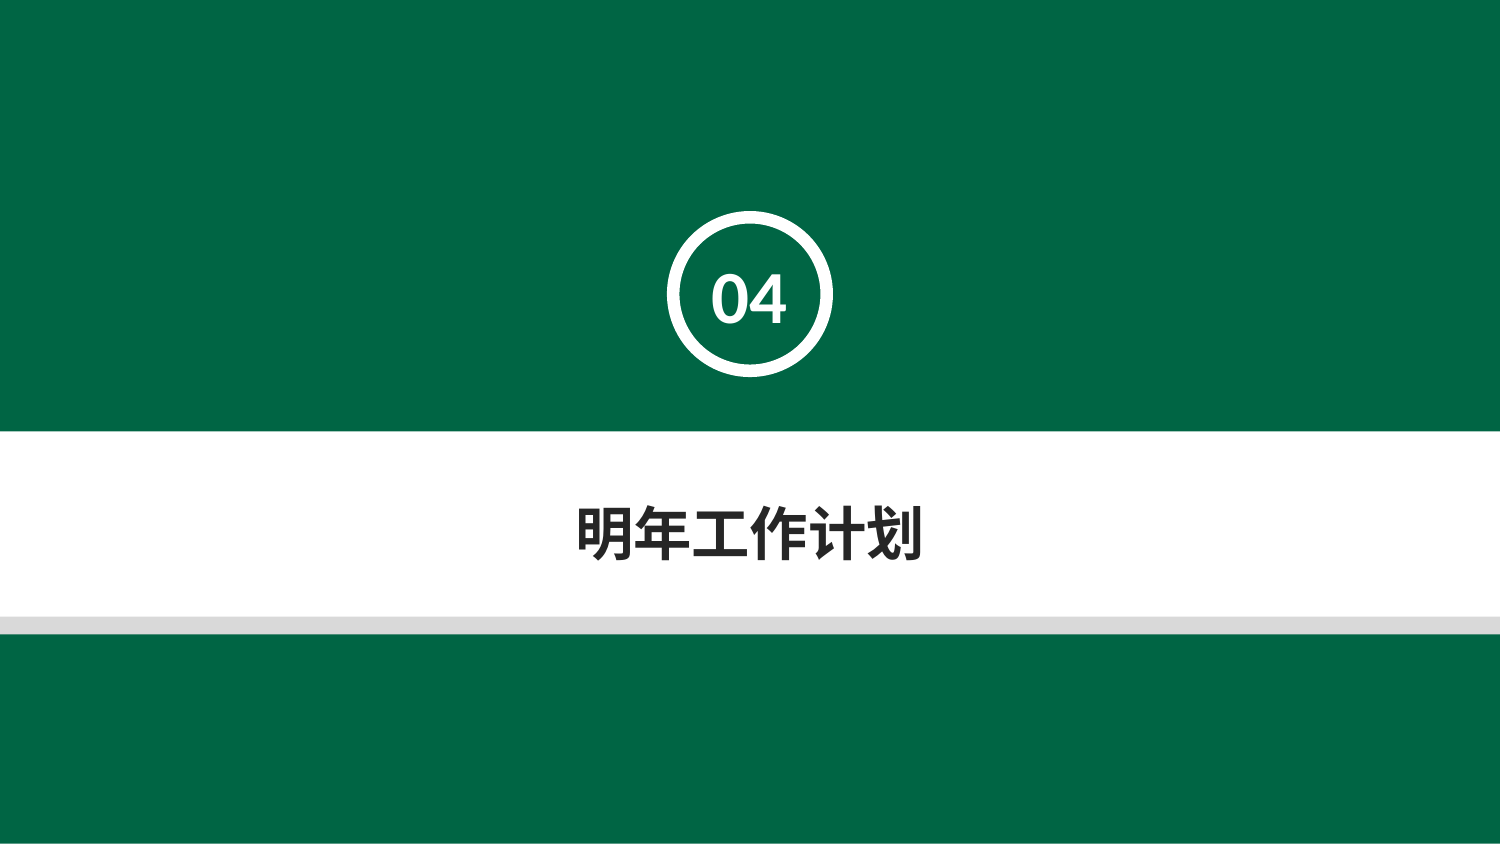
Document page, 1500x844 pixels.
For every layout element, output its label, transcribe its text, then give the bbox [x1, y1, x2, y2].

text_box [0, 429, 1500, 615]
text_box 明年工作计划 [430, 489, 1069, 575]
text_box 04 [671, 215, 829, 373]
text_box [0, 636, 1500, 844]
text_box [0, 0, 1500, 429]
text_box [0, 615, 1500, 636]
